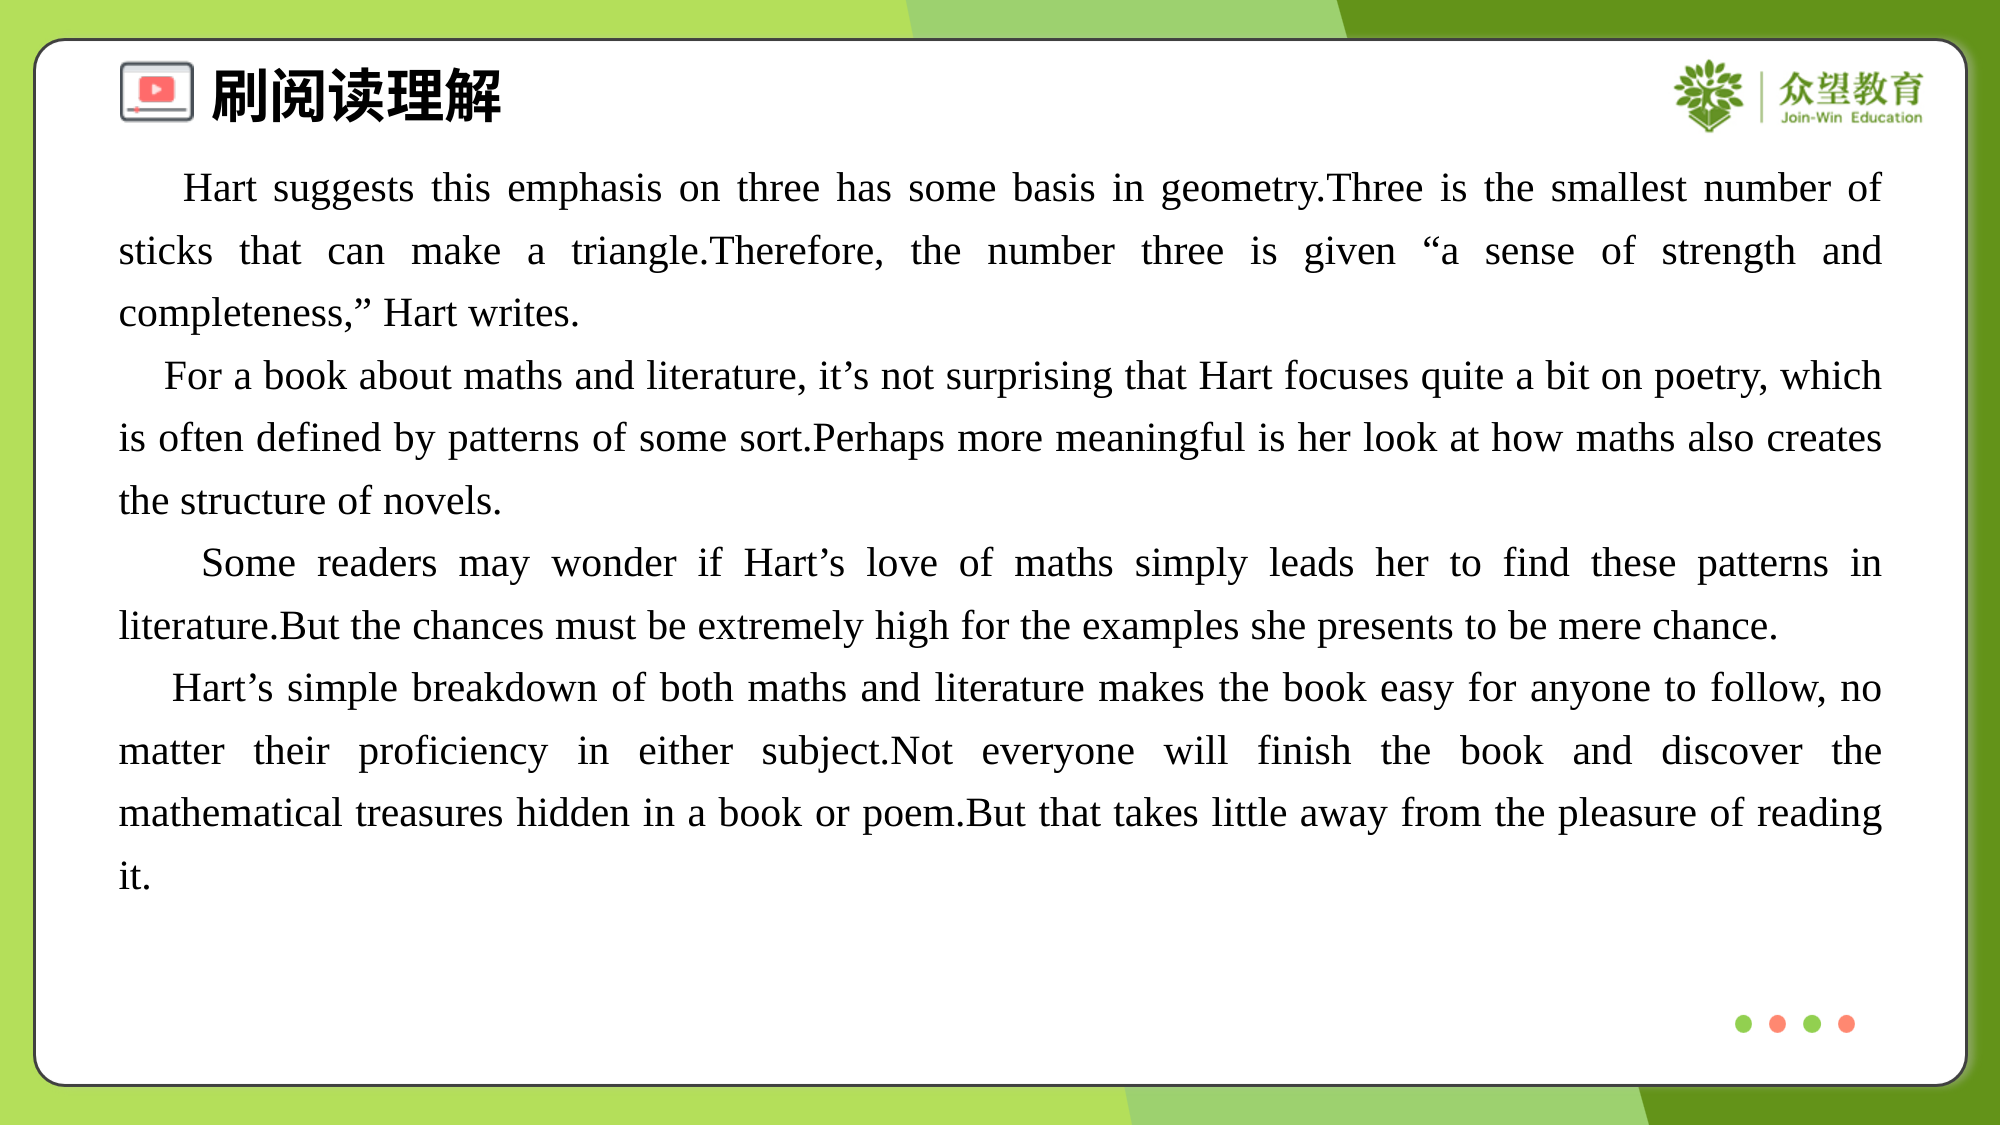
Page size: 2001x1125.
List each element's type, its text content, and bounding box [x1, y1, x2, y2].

text_box Hart suggests this emphasis on three has some basis in geometry.Three is the smallest number of sticks that can make a triangle.Therefore, the number three is given “a sense of strength and completeness,” Hart writes. For a book about maths and literature, it’s not surprising that Hart focuses quite a bit on poetry, which is often defined by patterns of some sort.Perhaps more meaningful is her look at how maths also creates the structure of novels. Some readers may wonder if Hart’s love of maths simply leads her to find these patterns in literature.But the chances must be extremely high for the examples she presents to be mere chance. Hart’s simple breakdown of both maths and literature makes the book easy for anyone to follow, no matter their proficiency in either subject.Not everyone will finish the book and discover the mathematical treasures hidden in a book or poem.But that takes little away from the pleasure of reading it.#7 [118, 147, 1883, 954]
picture [0, 0, 2000, 1125]
